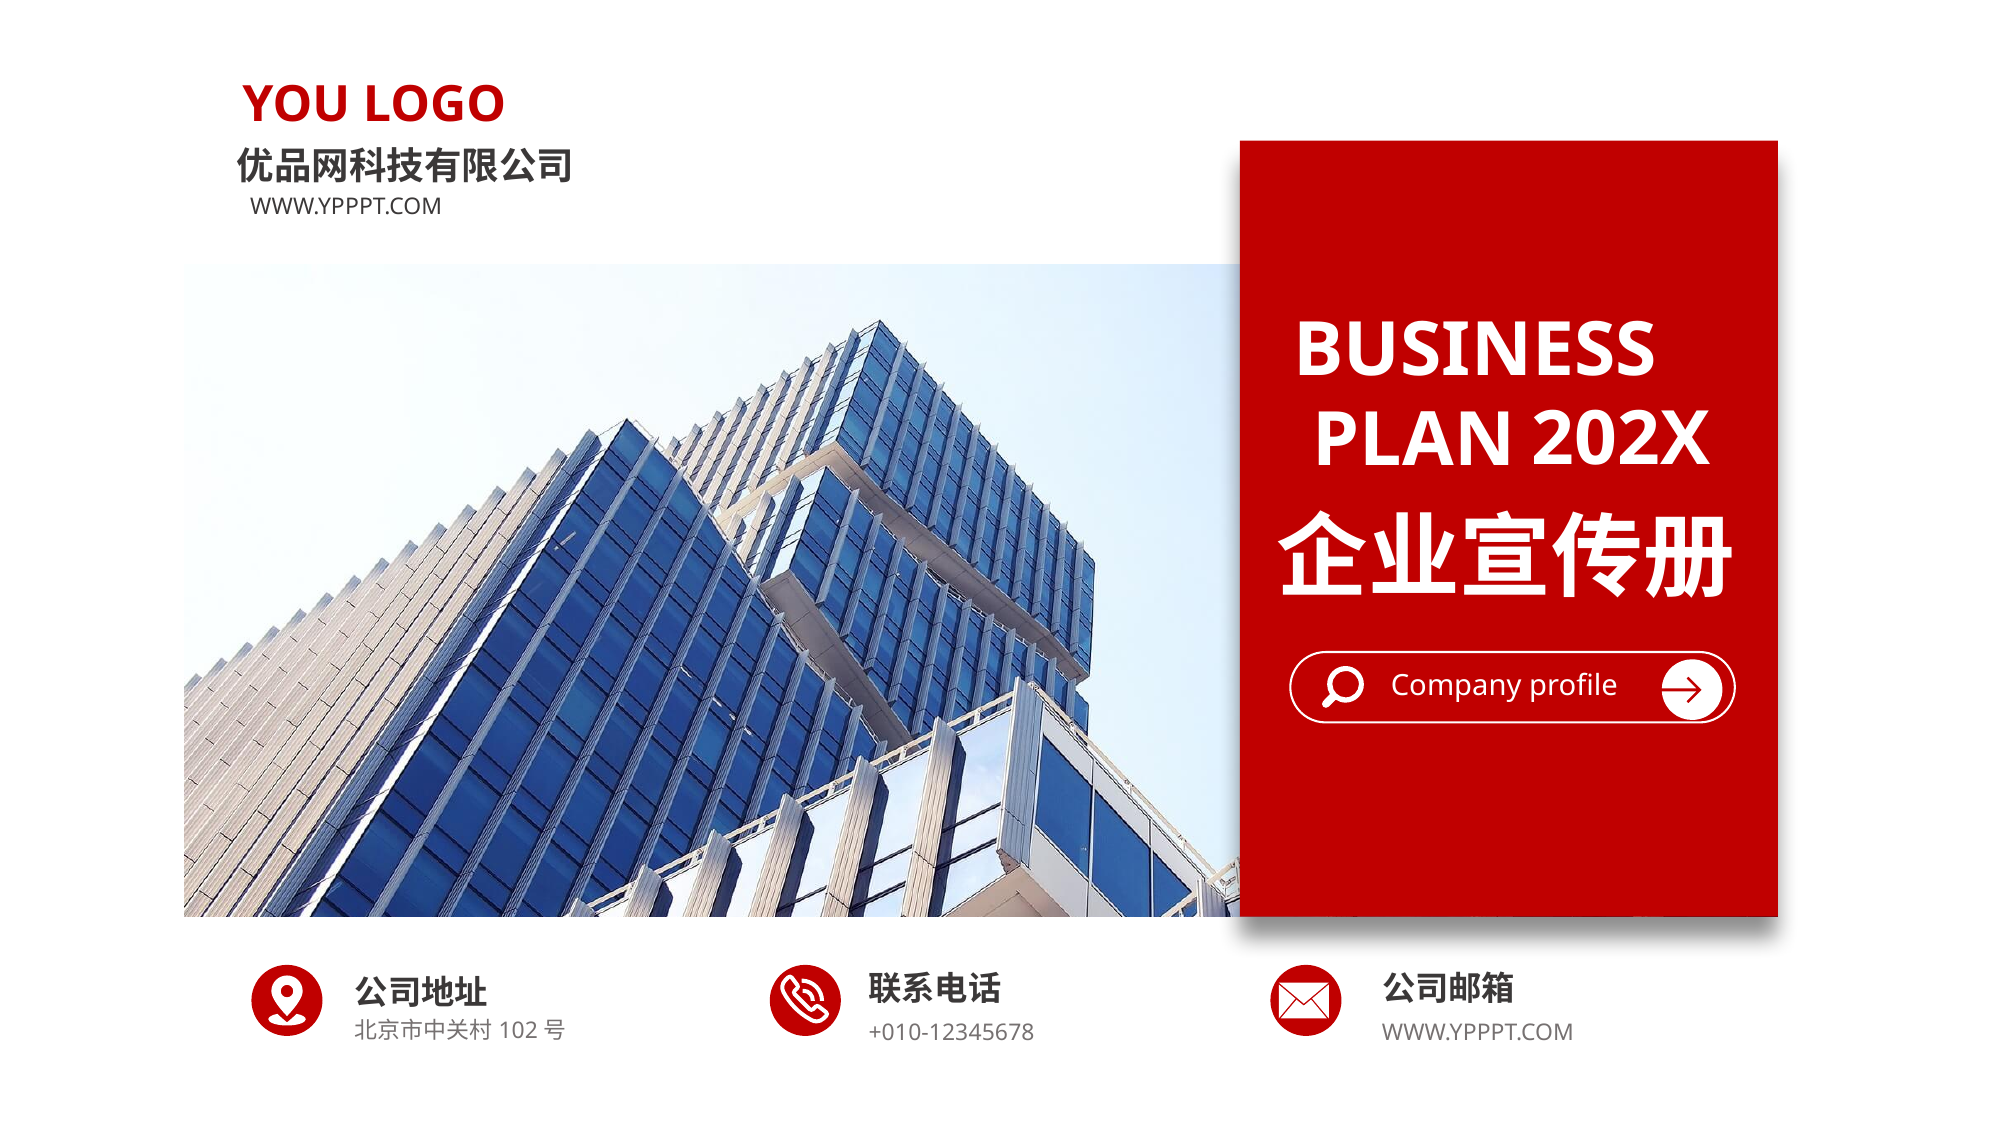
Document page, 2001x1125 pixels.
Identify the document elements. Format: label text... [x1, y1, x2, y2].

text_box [1270, 960, 1784, 1052]
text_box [769, 960, 1270, 1052]
text_box 优品网科技有限公司 [221, 134, 802, 195]
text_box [1290, 651, 1735, 723]
text_box [1239, 140, 1779, 918]
picture [183, 264, 1778, 917]
text_box YOU LOGO [227, 64, 521, 134]
text_box WWW.YPPPT.COM [235, 184, 780, 227]
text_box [251, 963, 757, 1052]
